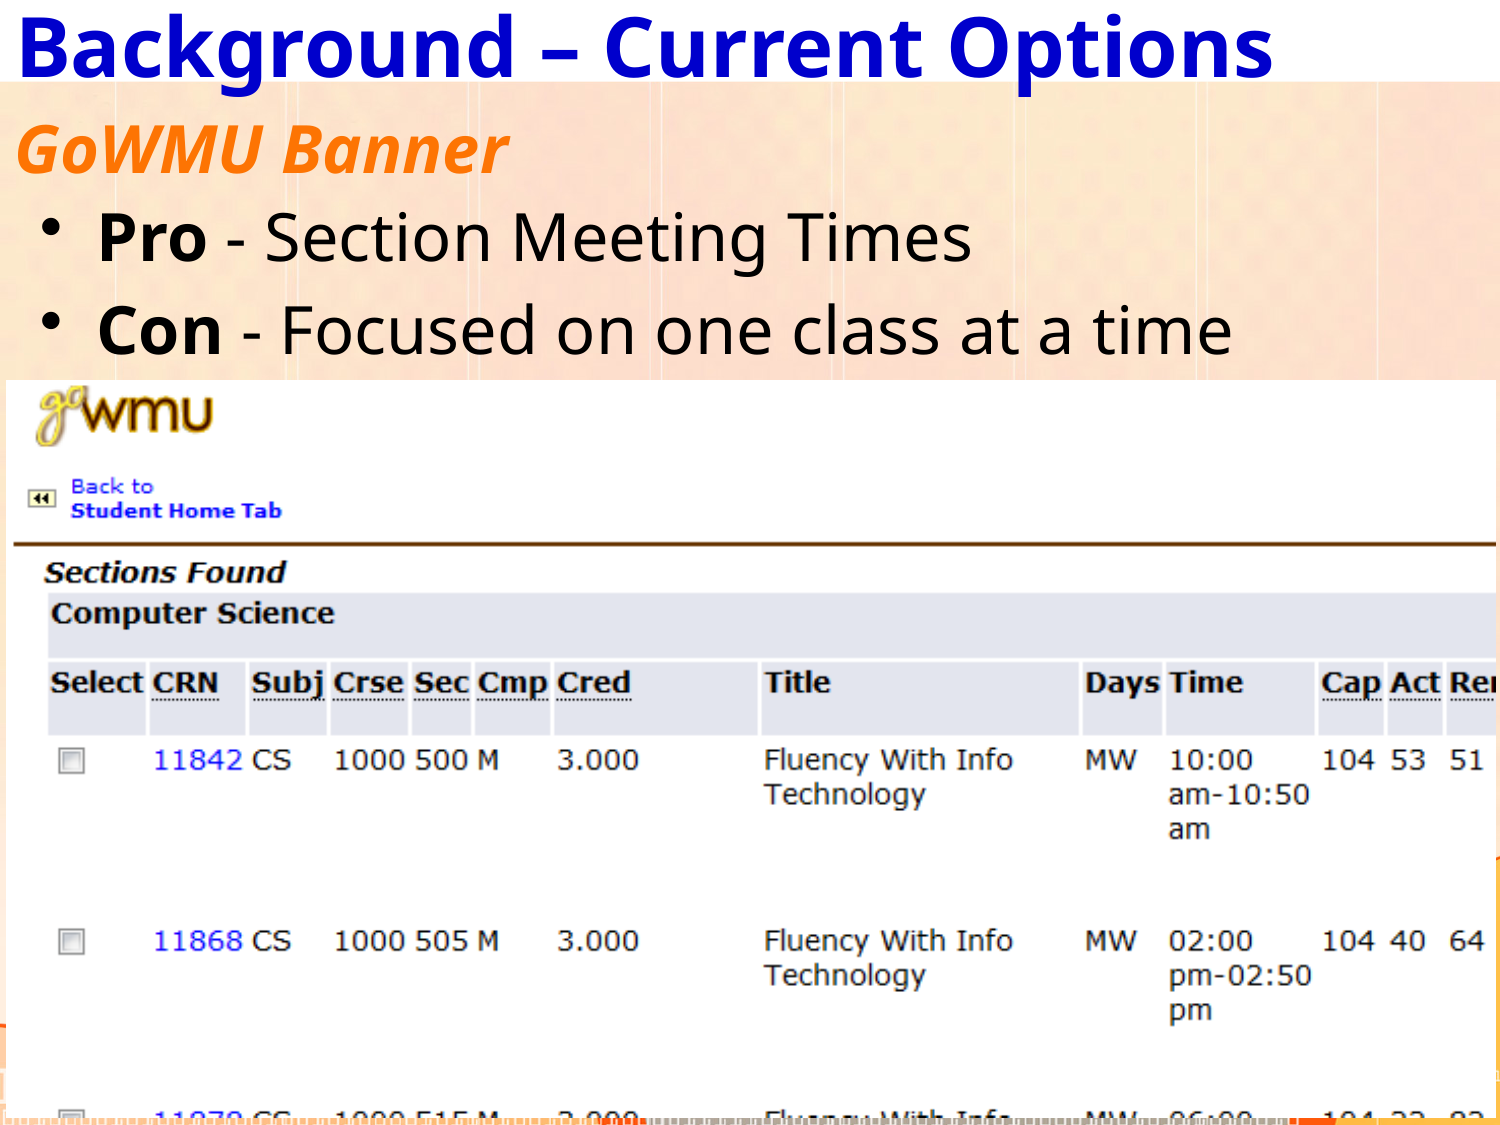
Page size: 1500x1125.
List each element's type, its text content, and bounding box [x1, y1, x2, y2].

picture [0, 101, 1500, 1125]
title Background – Current Options [0, 0, 1500, 101]
list Pro - Section Meeting Times Con - Focused on one class at a time [24, 187, 1451, 378]
text_box GoWMU Banner [0, 99, 725, 195]
